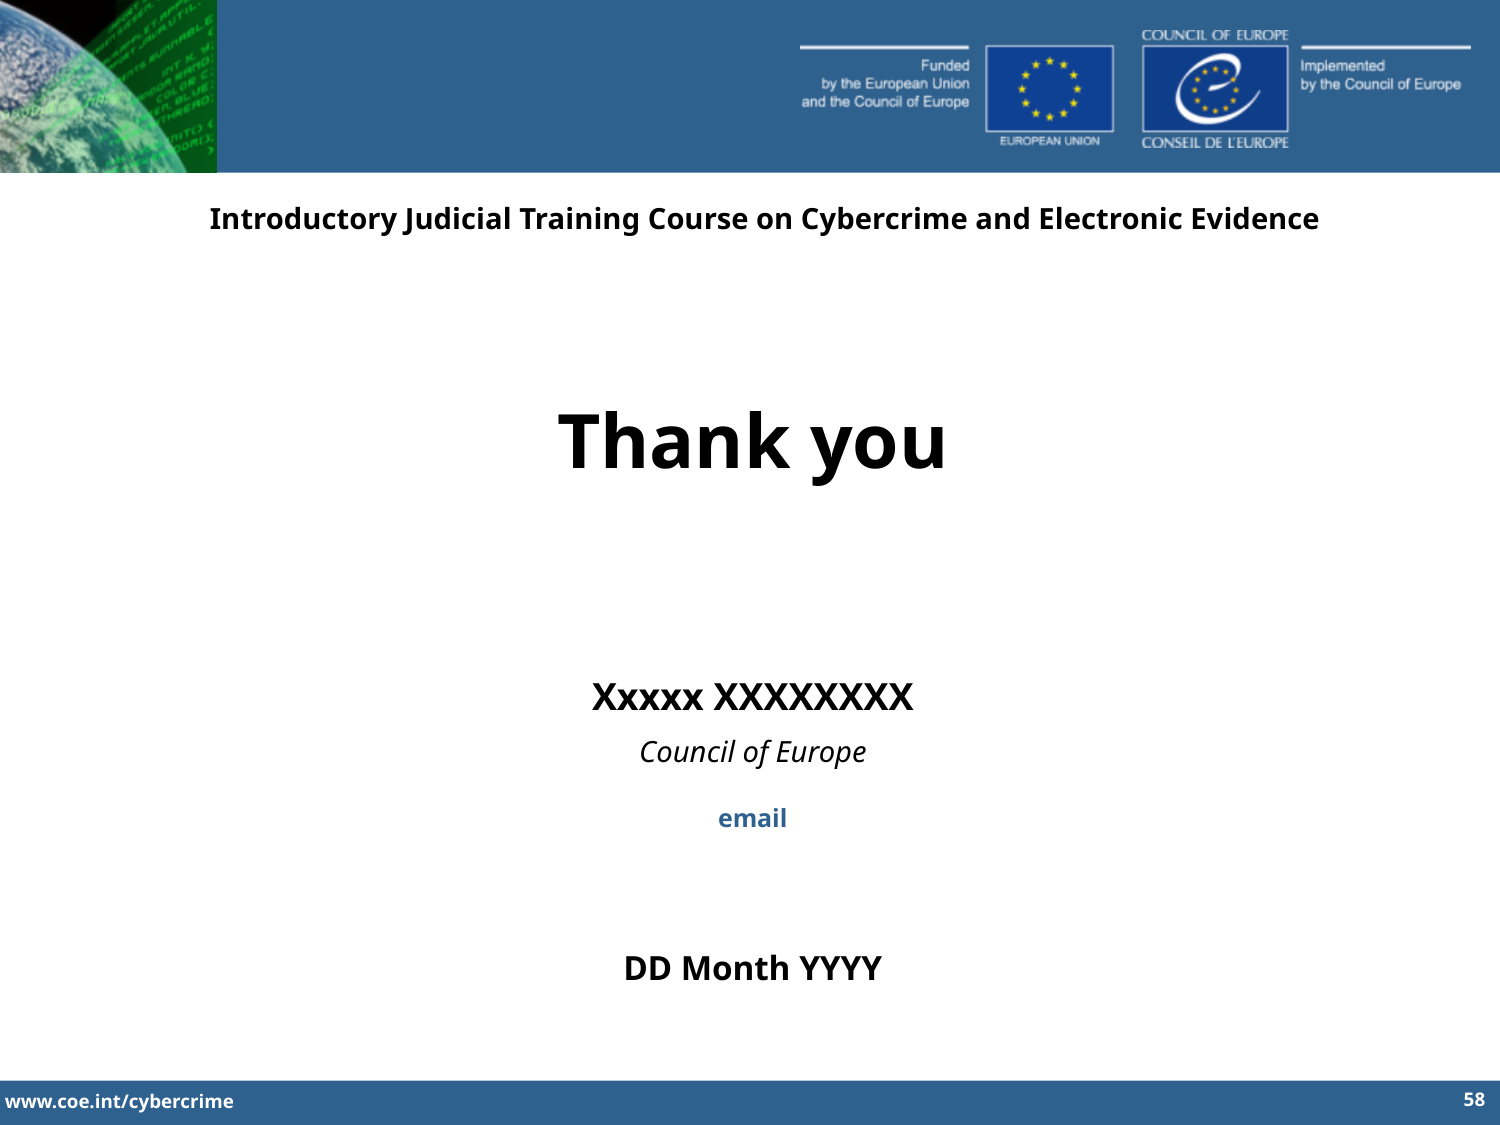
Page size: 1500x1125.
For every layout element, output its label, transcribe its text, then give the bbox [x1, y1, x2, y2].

picture [0, 1, 217, 173]
text_box Thank you Xxxxx XXXXXXXX Council of Europe email DD Month YYYY [47, 385, 1459, 995]
picture [799, 30, 1471, 148]
text_box Introductory Judicial Training Course on Cybercrime and Electronic Evidence [59, 193, 1471, 243]
